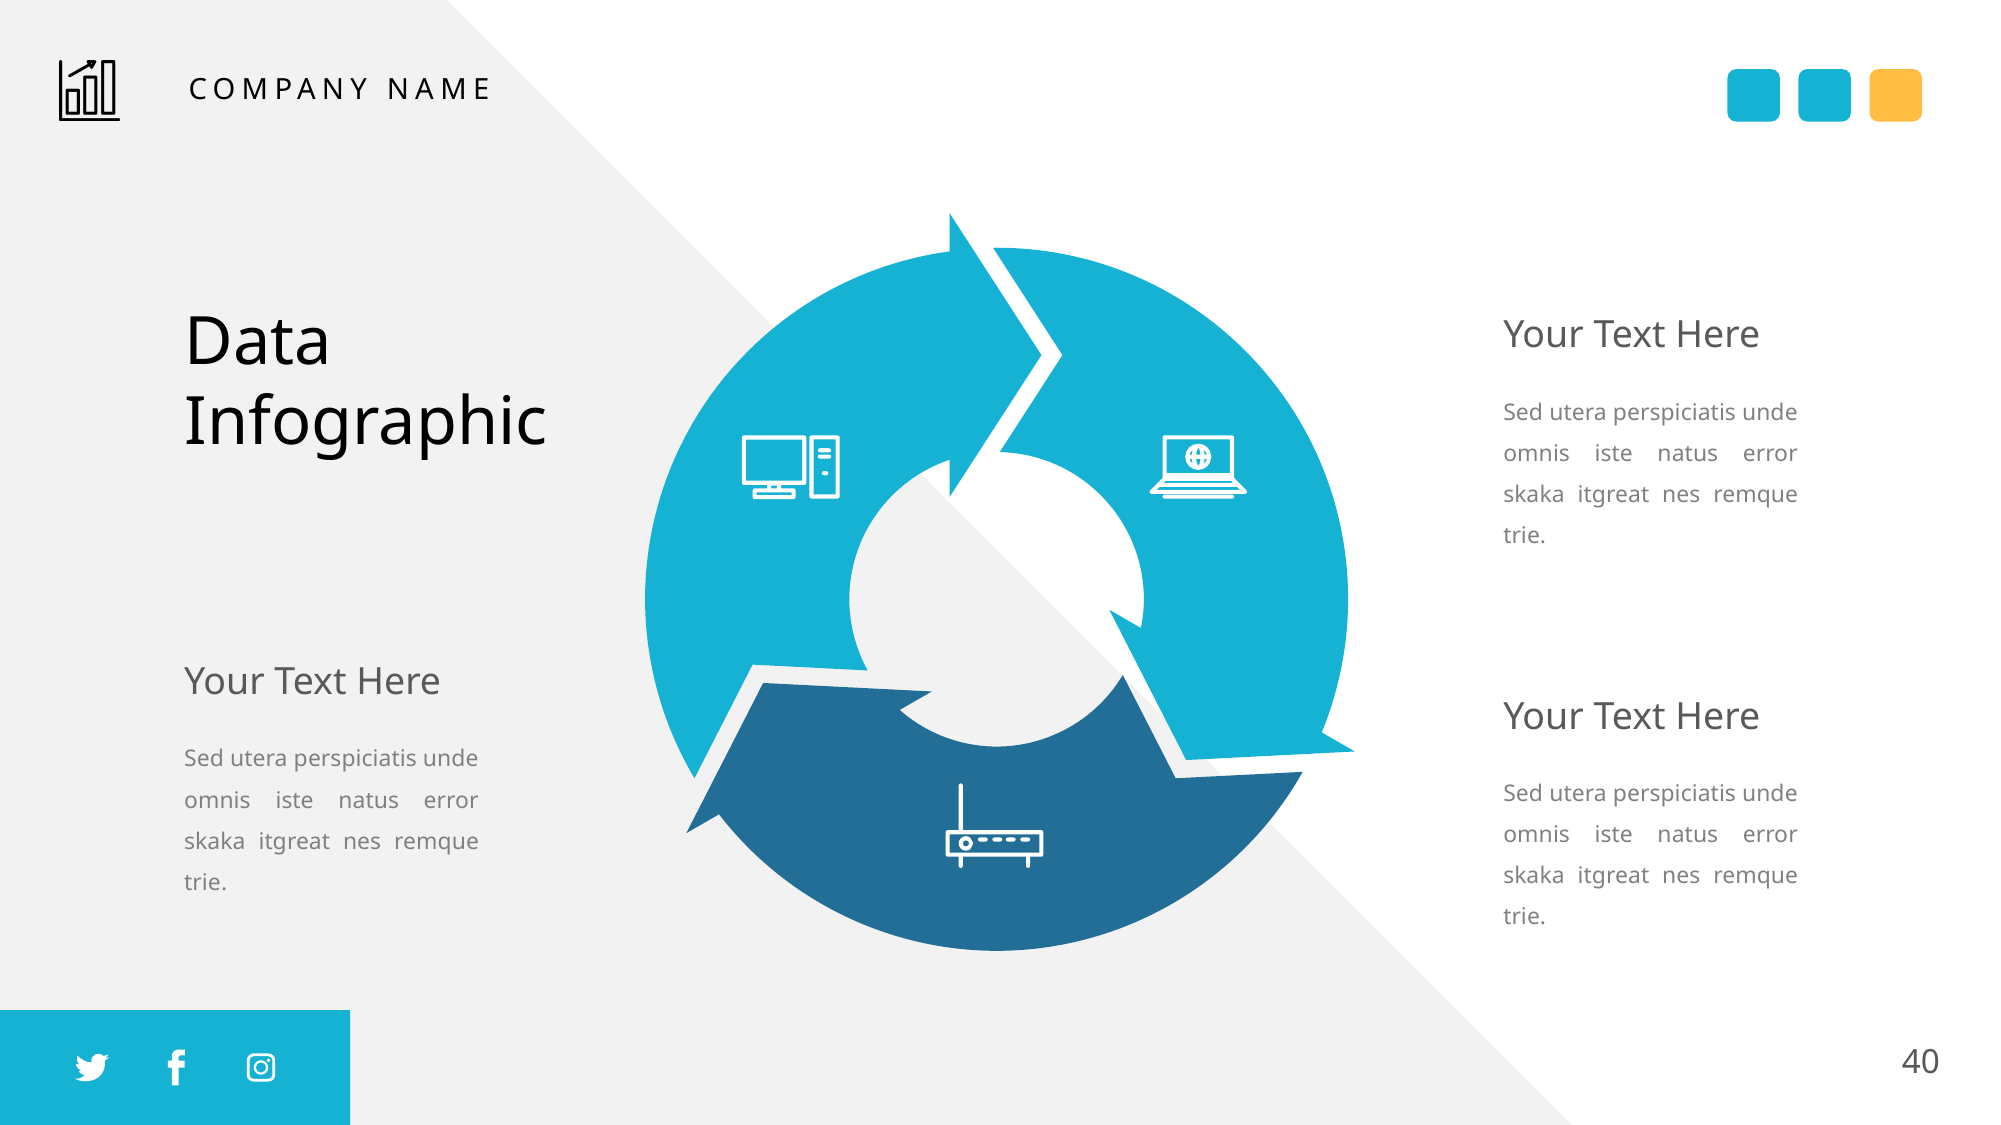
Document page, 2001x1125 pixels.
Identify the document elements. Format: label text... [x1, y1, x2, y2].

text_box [74, 1049, 276, 1086]
text_box [1868, 68, 1924, 123]
text_box Sed utera perspiciatis unde omnis iste natus error skaka itgreat nes remque trie. [1488, 757, 1813, 937]
text_box [1797, 68, 1852, 123]
text_box [1726, 68, 1781, 123]
text_box [809, 435, 840, 499]
text_box [993, 247, 1355, 761]
text_box [945, 783, 1044, 868]
text_box [686, 675, 1303, 951]
picture [59, 60, 120, 121]
text_box Sed utera perspiciatis unde omnis iste natus error skaka itgreat nes remque trie. [169, 722, 494, 903]
text_box Your Text Here [1488, 302, 1813, 363]
text_box [0, 1009, 351, 1125]
text_box COMPANY NAME [173, 63, 638, 113]
text_box [645, 213, 1042, 779]
text_box Your Text Here [1488, 684, 1813, 744]
text_box [741, 435, 807, 500]
text_box [1149, 435, 1248, 499]
text_box Your Text Here [169, 649, 494, 710]
text_box Data Infographic [169, 290, 646, 466]
text_box Sed utera perspiciatis unde omnis iste natus error skaka itgreat nes remque trie. [1488, 376, 1813, 556]
